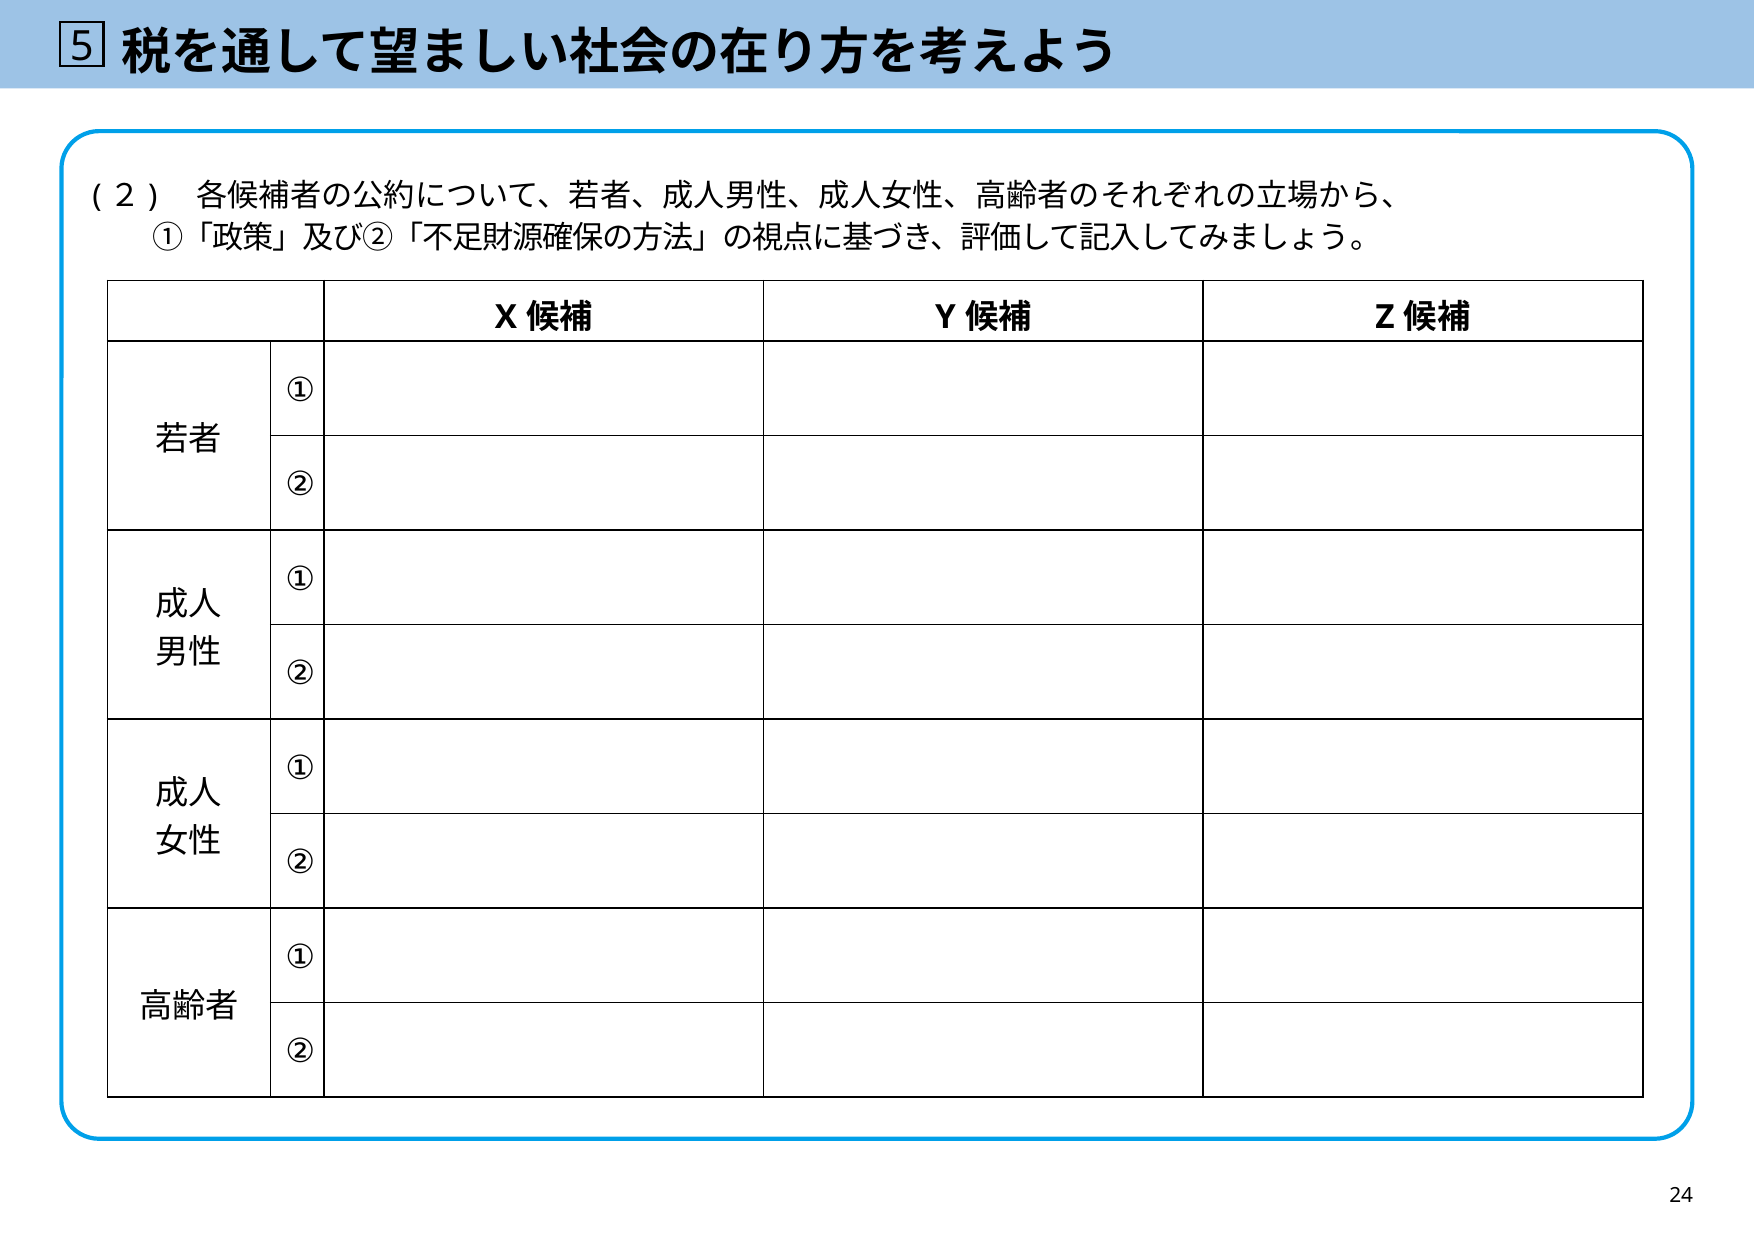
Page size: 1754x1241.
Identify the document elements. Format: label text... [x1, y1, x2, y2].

text_box 24 [1670, 1182, 1693, 1208]
title 税を通して望ましい社会の在り方を考えよう [120, 19, 1716, 72]
text_box [60, 130, 1694, 1140]
text_box 5 [63, 18, 100, 70]
